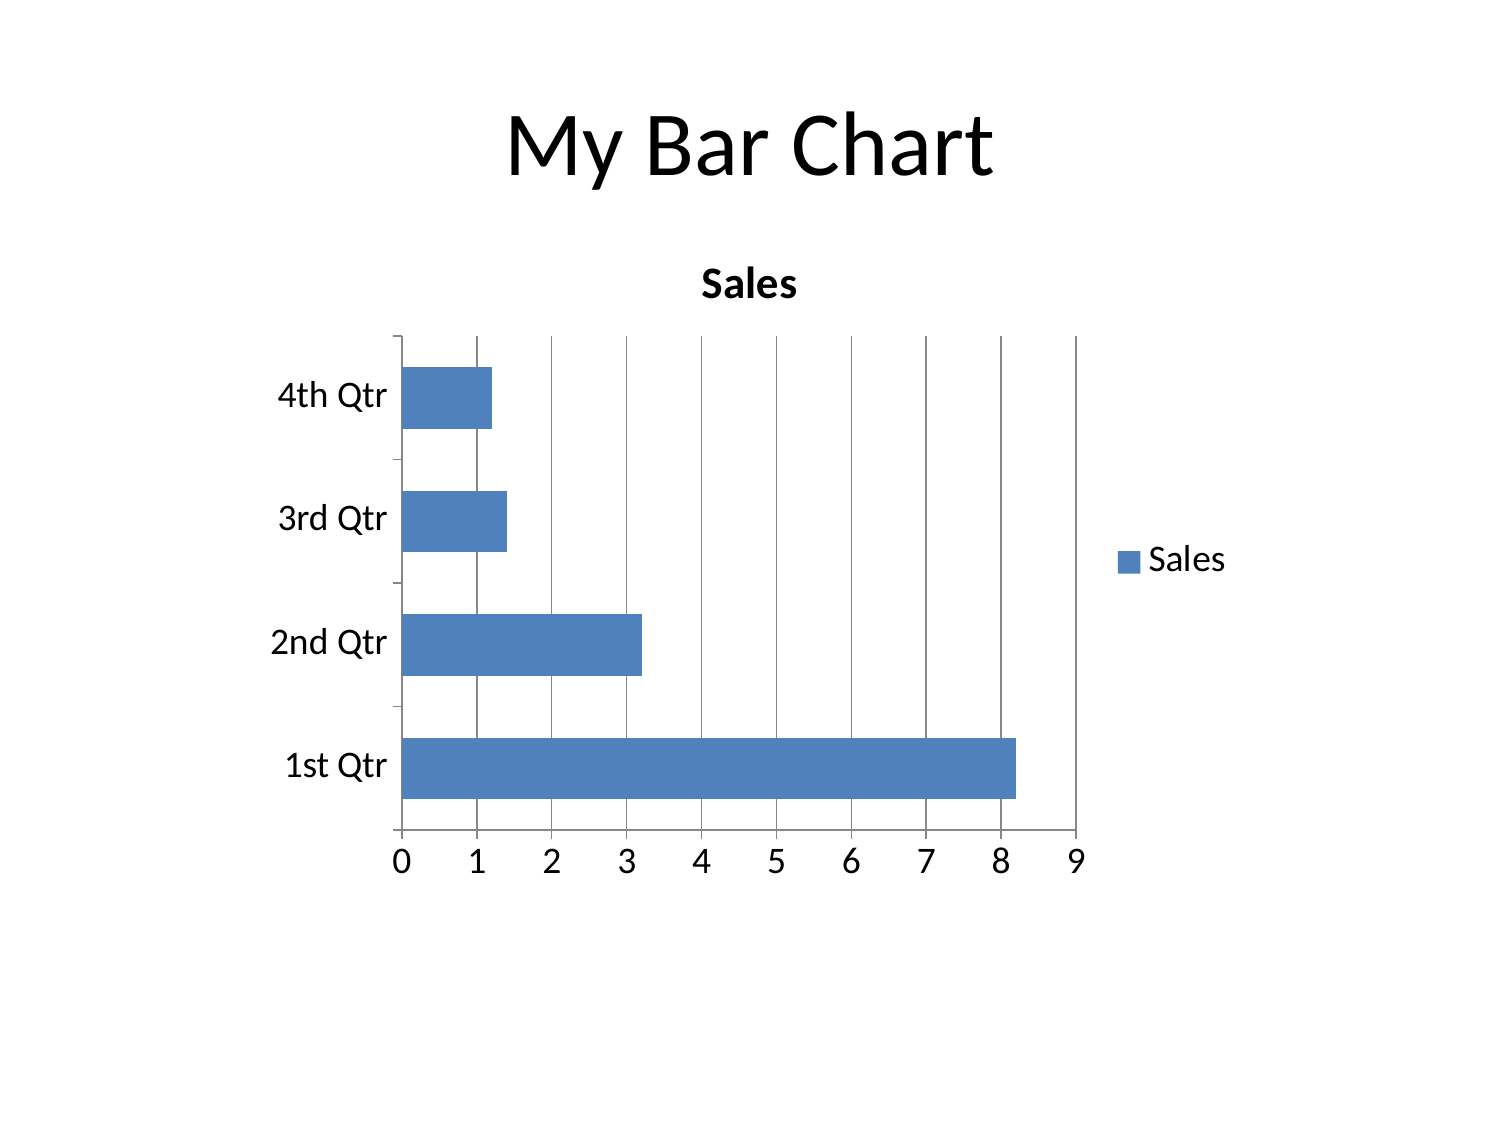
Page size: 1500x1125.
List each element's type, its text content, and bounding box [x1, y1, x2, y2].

title My Bar Chart [75, 45, 1425, 233]
chart [249, 228, 1251, 897]
